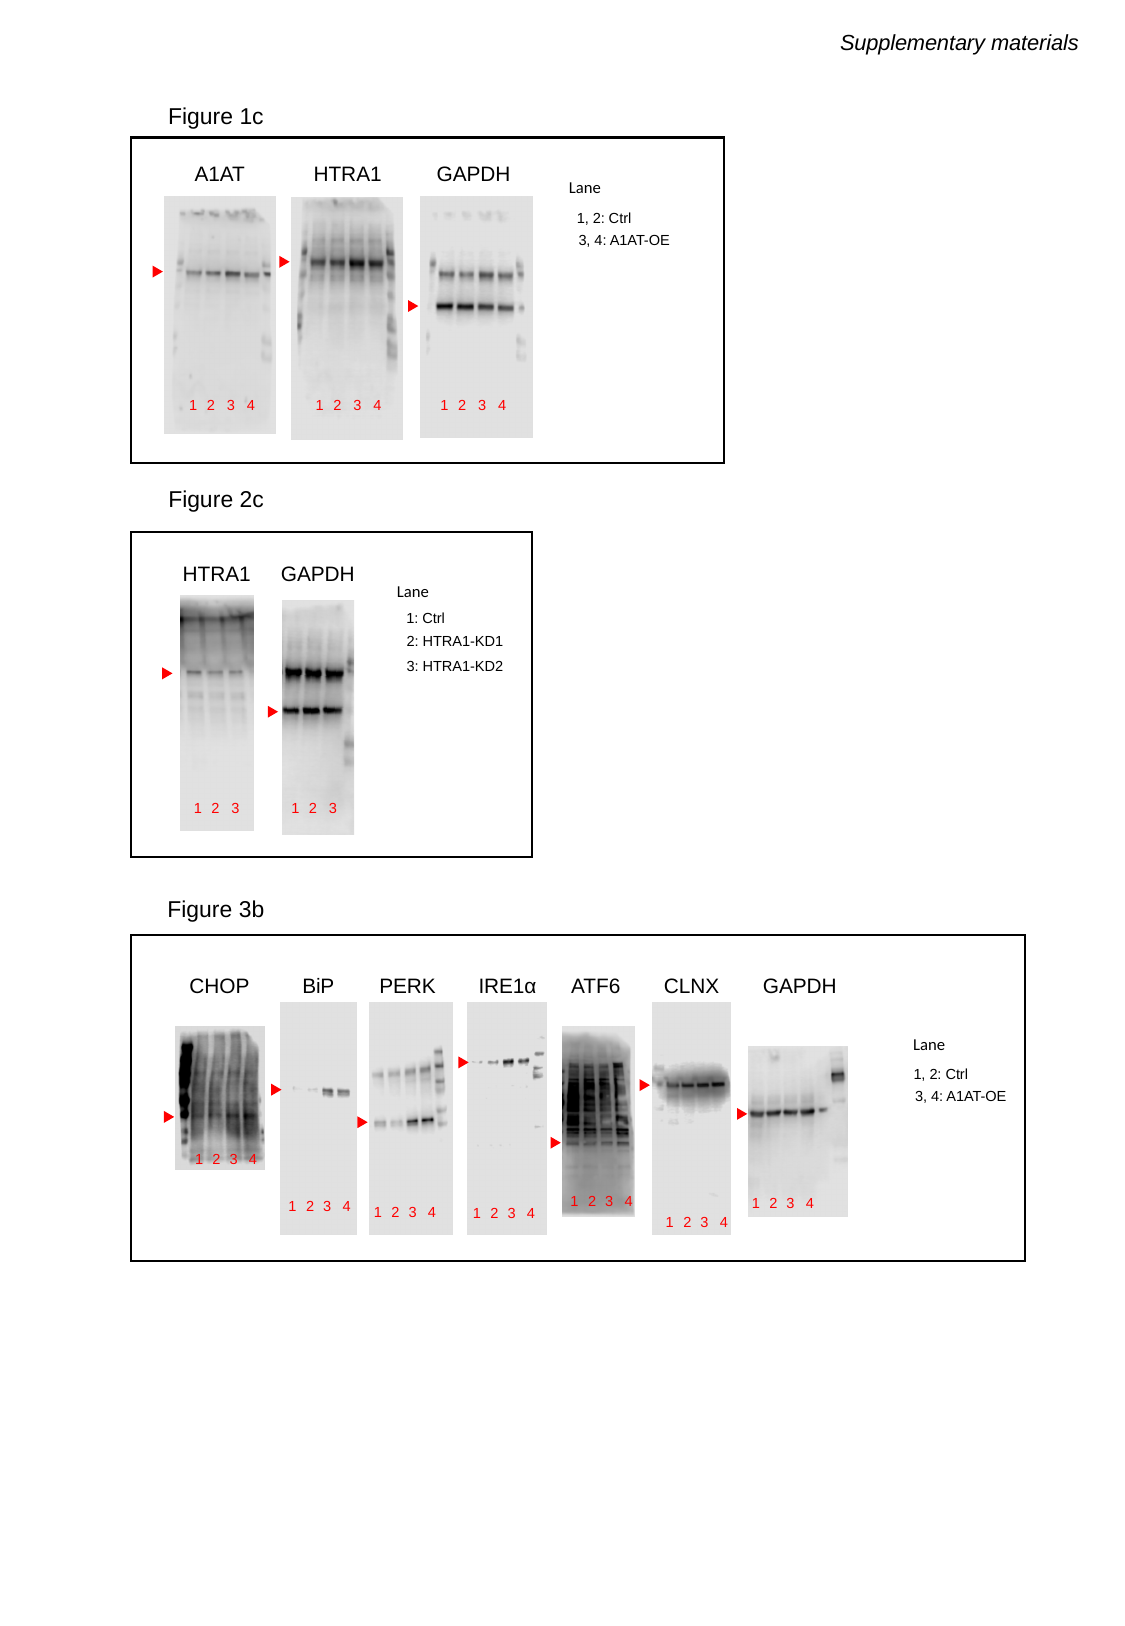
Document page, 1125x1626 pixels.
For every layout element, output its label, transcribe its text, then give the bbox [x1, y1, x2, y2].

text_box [163, 965, 853, 1235]
text_box [130, 934, 1026, 1262]
text_box Figure 3b [152, 886, 280, 929]
text_box Figure 1c [153, 94, 279, 136]
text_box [162, 553, 371, 837]
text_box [152, 152, 533, 440]
text_box Lane [898, 1026, 961, 1062]
text_box [130, 531, 533, 858]
text_box [130, 136, 725, 464]
text_box Lane [554, 169, 616, 204]
text_box Lane [382, 573, 444, 609]
text_box Supplementary materials [825, 20, 1095, 62]
text_box Figure 2c [153, 477, 279, 520]
